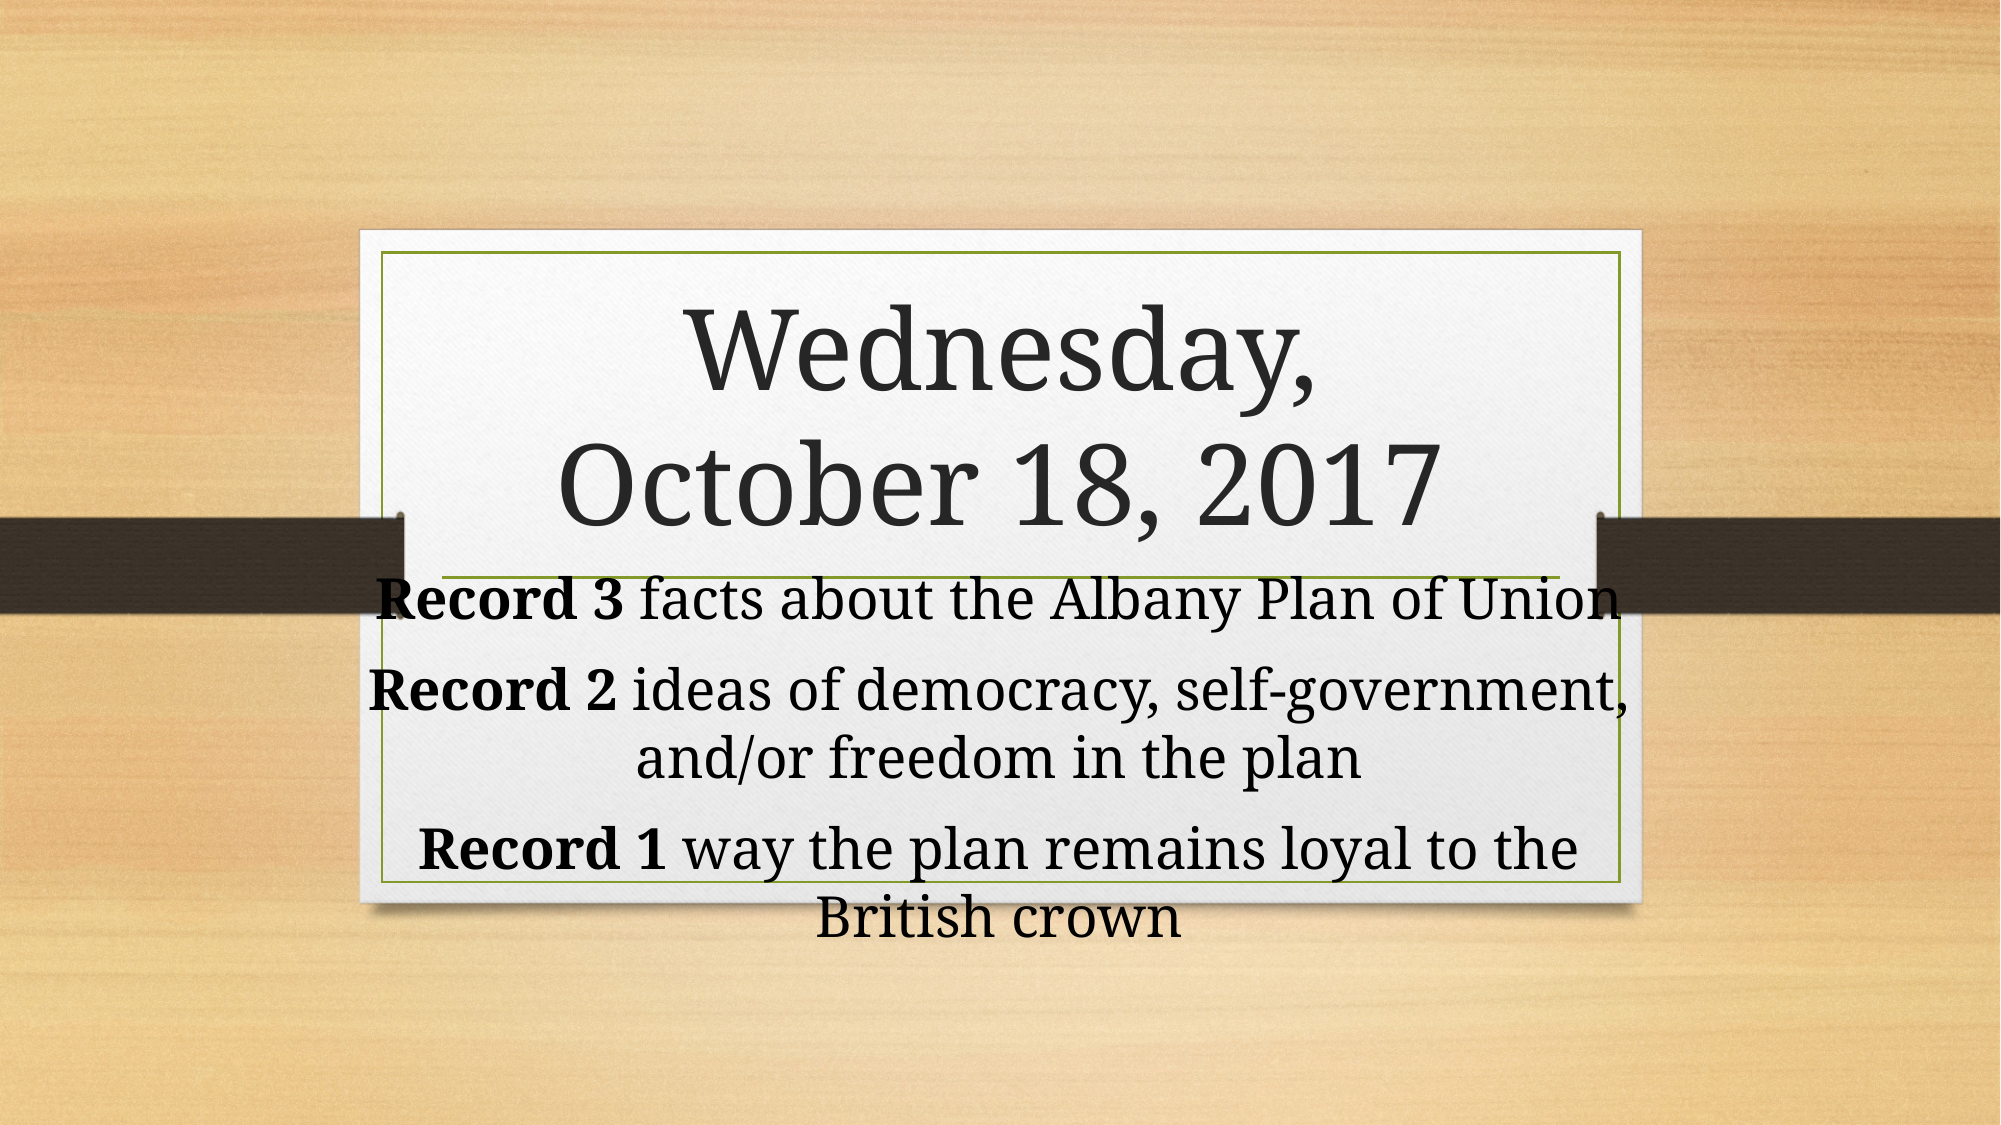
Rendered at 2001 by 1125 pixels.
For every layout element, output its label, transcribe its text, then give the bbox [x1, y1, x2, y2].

subtitle Record 3 facts about the Albany Plan of Union Record 2 ideas of democracy, self-government, and/or freedom in the plan Record 1 way the plan remains loyal to the British crown [350, 555, 1648, 1014]
picture [0, 0, 2001, 1125]
title Wednesday, October 18, 2017 [441, 306, 1560, 555]
